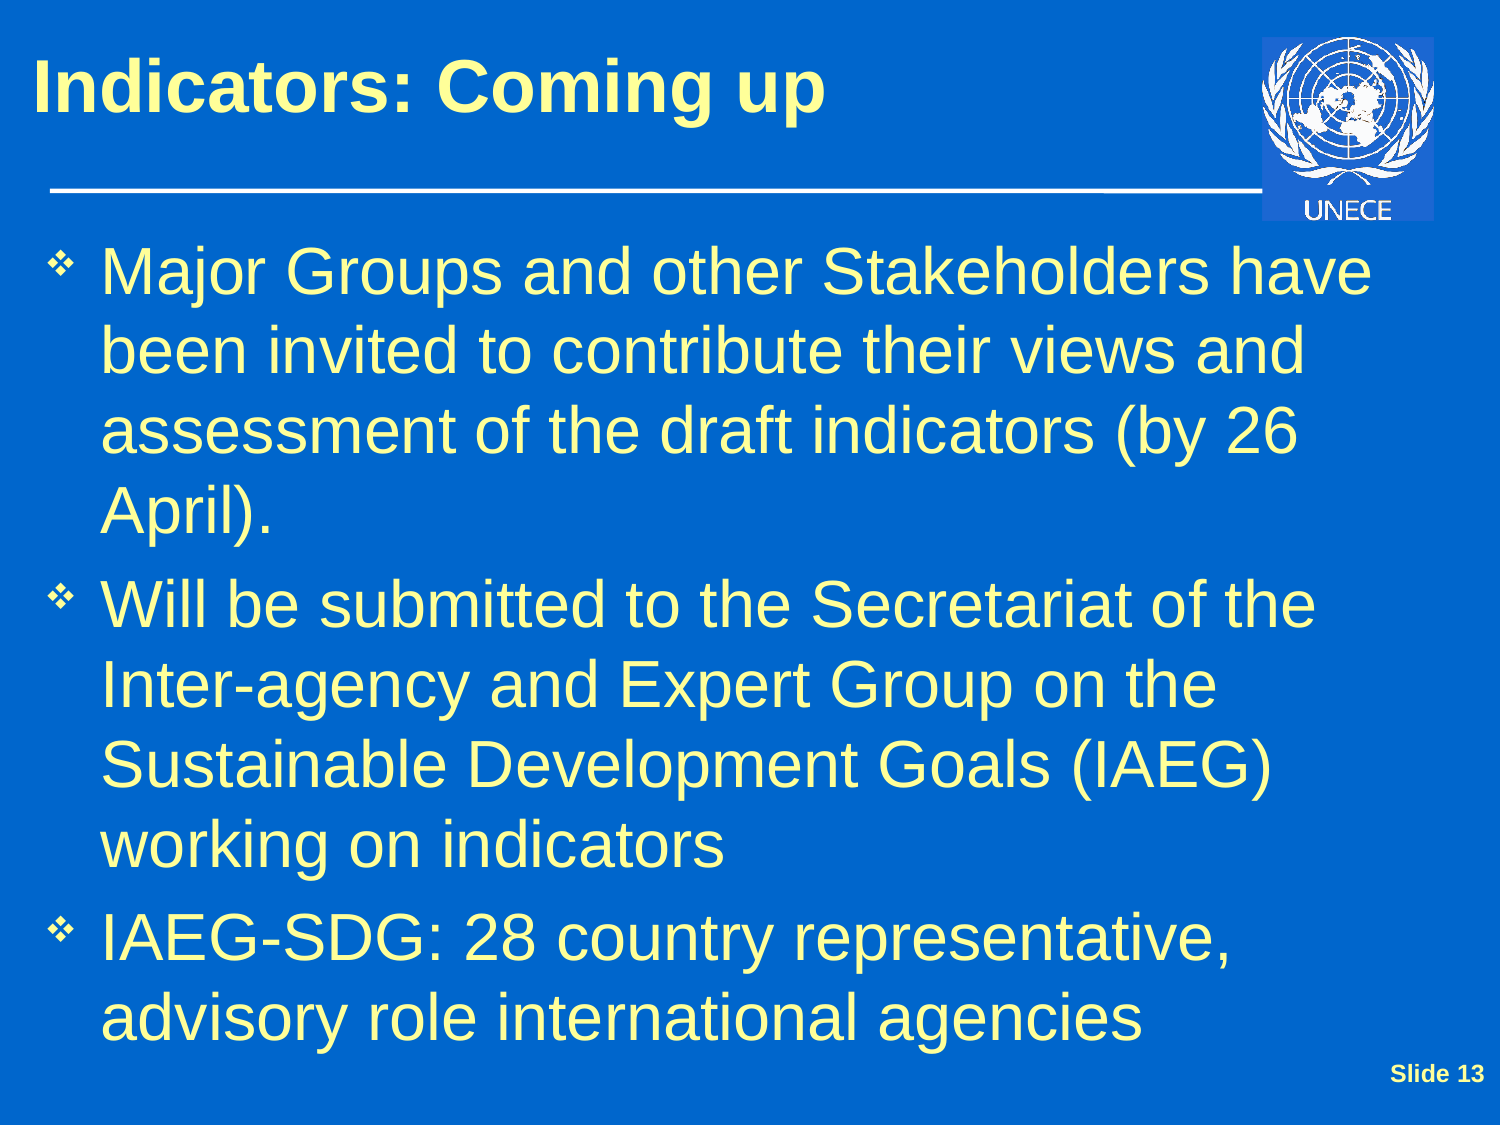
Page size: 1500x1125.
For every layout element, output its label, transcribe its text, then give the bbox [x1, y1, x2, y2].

title Indicators: Coming up [17, 1, 1247, 165]
picture [1262, 37, 1434, 219]
list Major Groups and other Stakeholders have been invited to contribute their views and assessment of the draft indicators (by 26 April). Will be submitted to the Secretariat of the Inter-agency and Expert Group on the Sustainable Development Goals (IAEG) working on indicators IAEG-SDG: 28 country representative, advisory role international agencies [29, 219, 1483, 1094]
